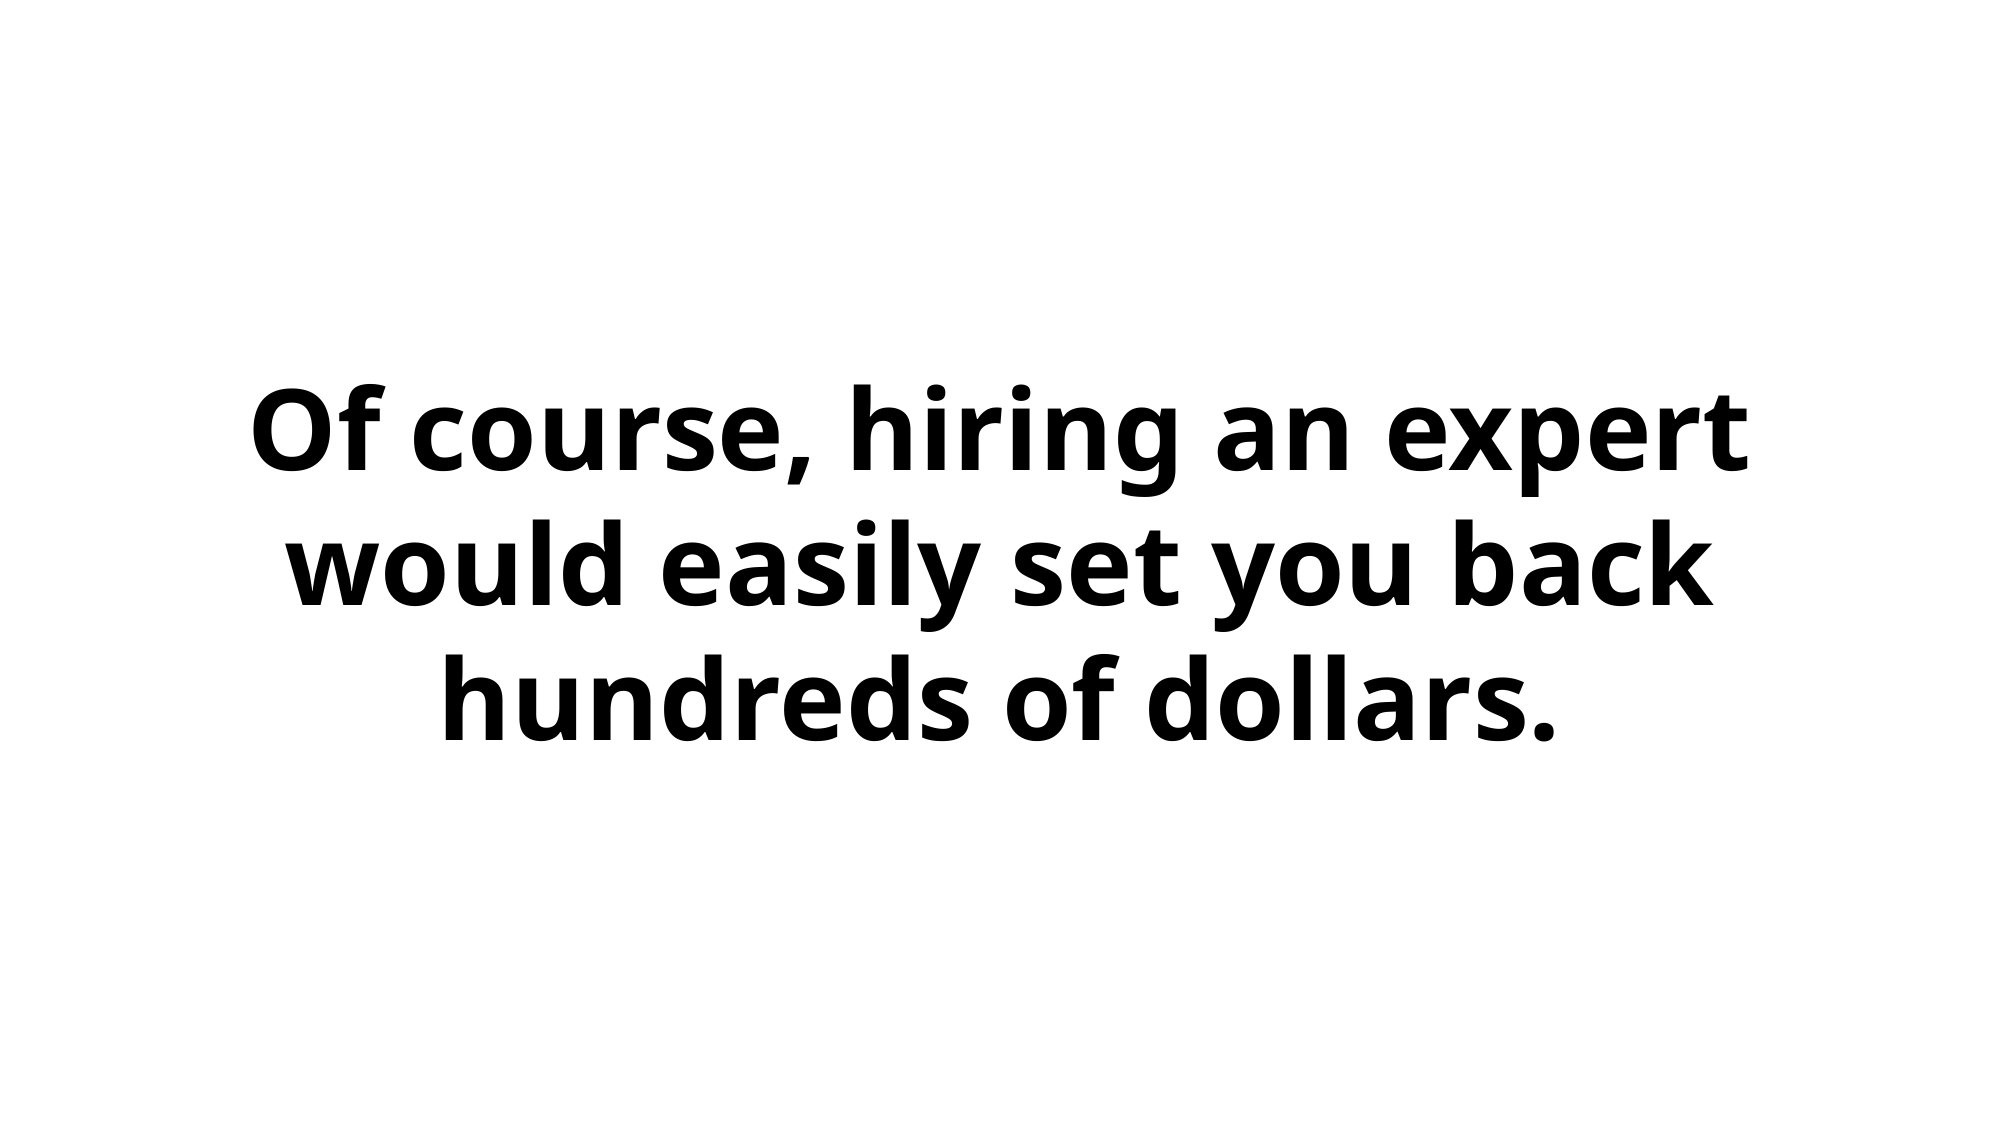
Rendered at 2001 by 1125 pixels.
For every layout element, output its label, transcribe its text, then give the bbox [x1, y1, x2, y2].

text_box Of course, hiring an expert would easily set you back hundreds of dollars. [137, 350, 1863, 771]
